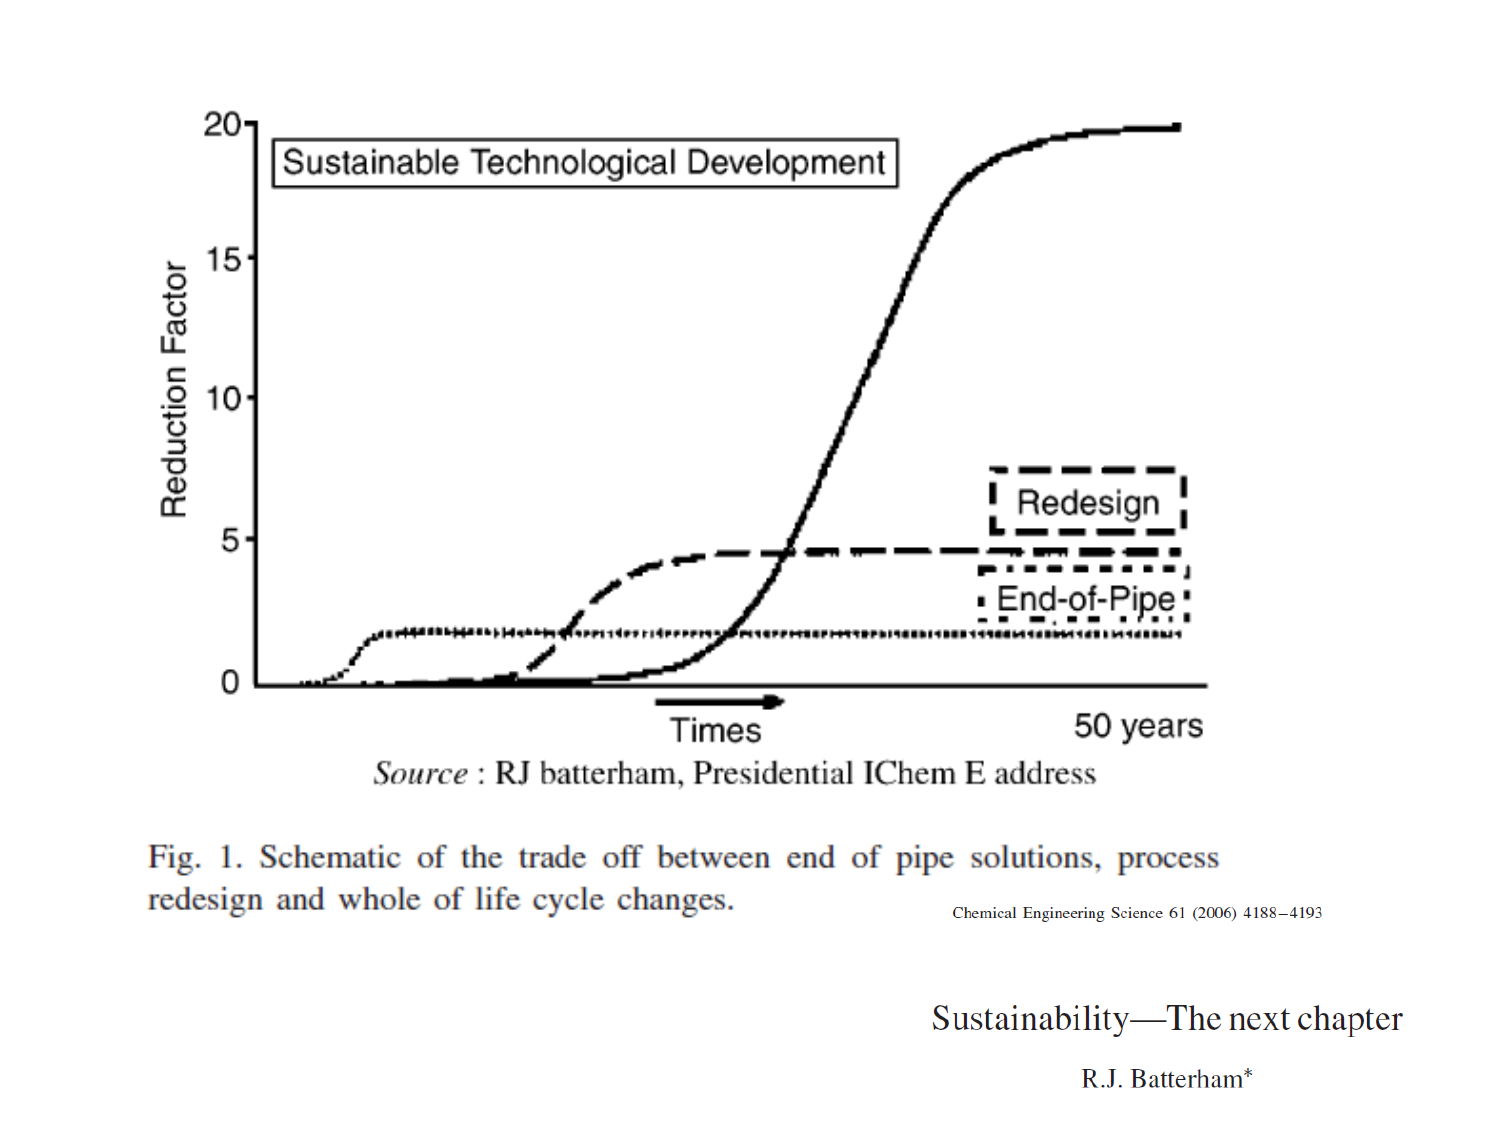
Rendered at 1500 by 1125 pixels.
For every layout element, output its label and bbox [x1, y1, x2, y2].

picture [124, 62, 1458, 1105]
